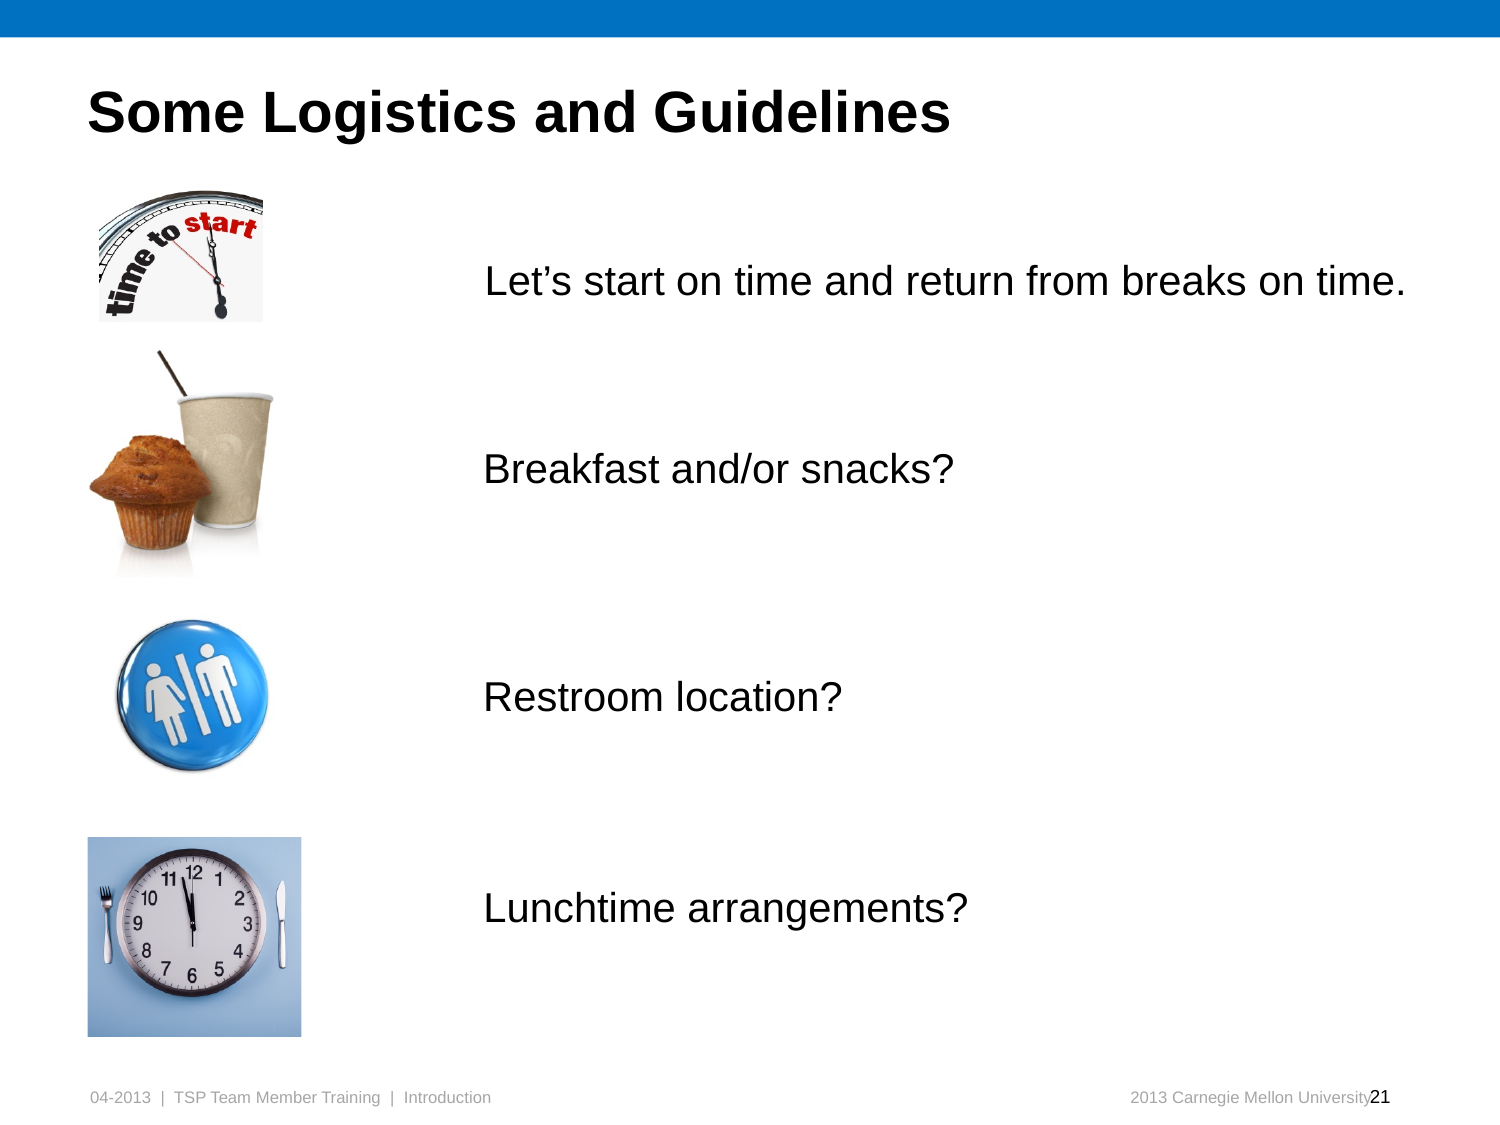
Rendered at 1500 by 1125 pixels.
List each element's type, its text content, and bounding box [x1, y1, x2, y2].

picture [99, 183, 263, 322]
text_box Lunchtime arrangements? [468, 873, 984, 938]
picture [78, 349, 285, 579]
title Some Logistics and Guidelines [87, 87, 1439, 226]
picture [99, 602, 286, 788]
text_box Let’s start on time and return from breaks on time. [469, 246, 1423, 312]
text_box Restroom location? [468, 662, 859, 727]
picture [87, 836, 302, 1037]
text_box Breakfast and/or snacks? [468, 434, 970, 499]
